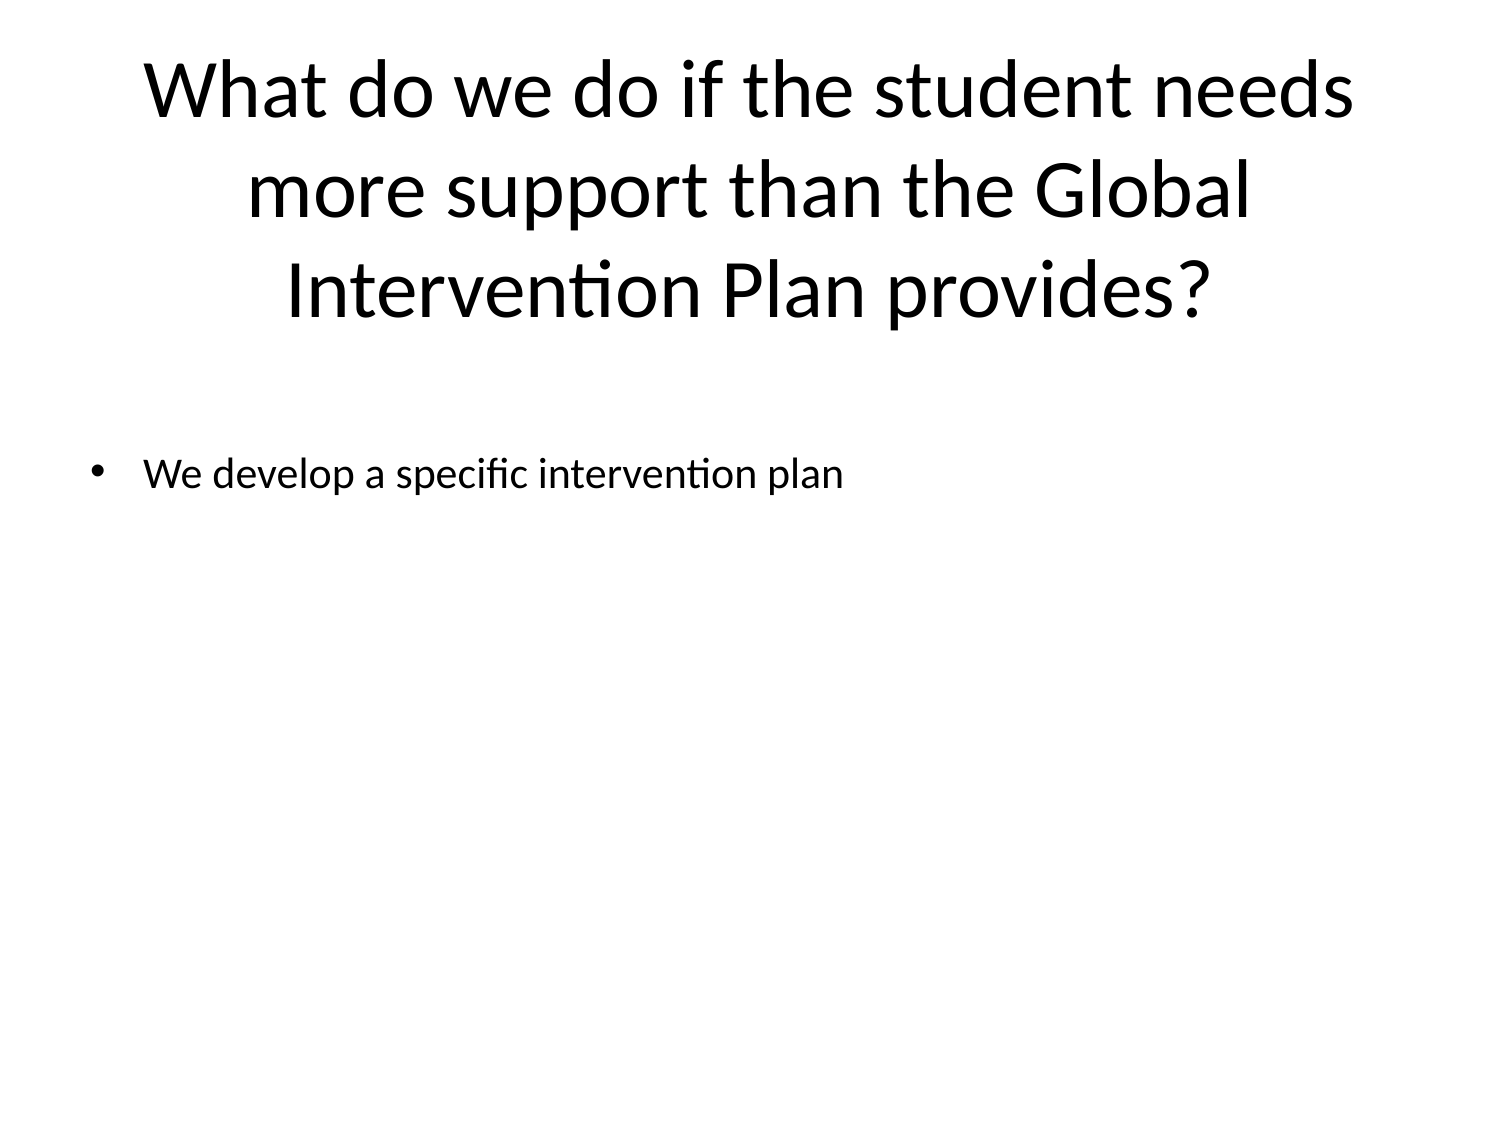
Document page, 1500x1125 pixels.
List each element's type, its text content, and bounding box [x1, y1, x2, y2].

title What do we do if the student needs more support than the Global Intervention Plan provides? [75, 0, 1425, 368]
list We develop a specific intervention plan [75, 375, 1425, 813]
